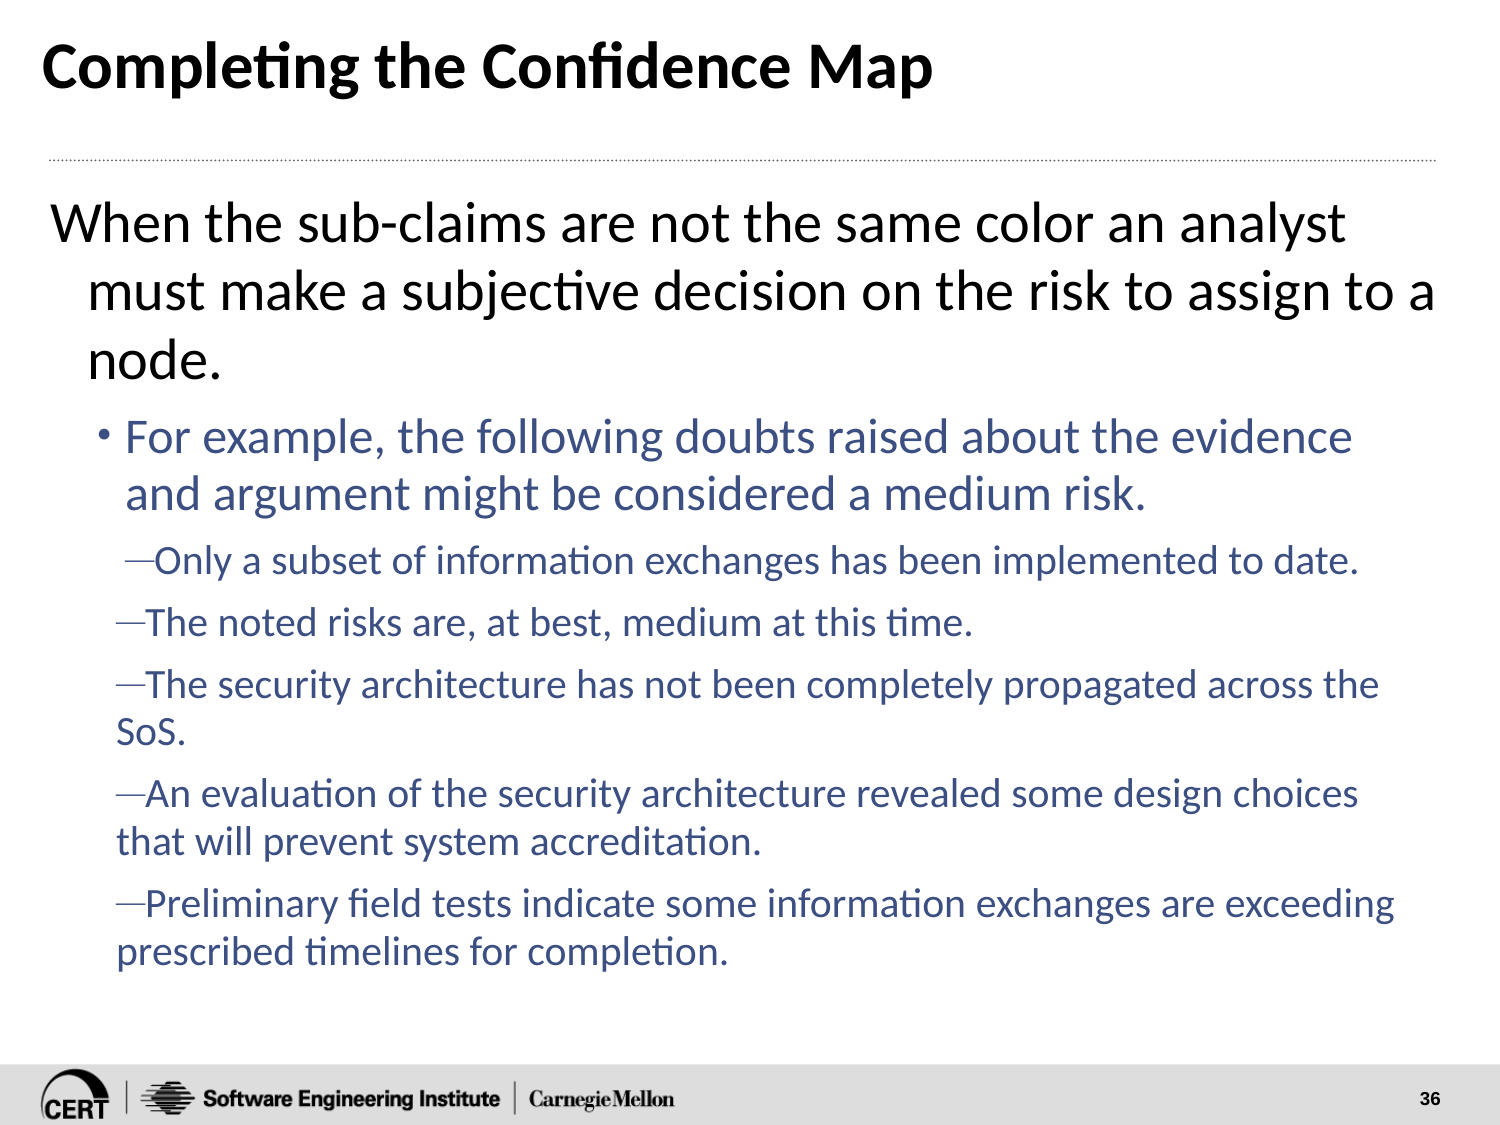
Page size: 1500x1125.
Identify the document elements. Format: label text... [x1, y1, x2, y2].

list When the sub-claims are not the same color an analyst must make a subjective decision on the risk to assign to a node. For example, the following doubts raised about the evidence and argument might be considered a medium risk. Only a subset of information exchanges has been implemented to date. The noted risks are, at best, medium at this time. The security architecture has not been completely propagated across the SoS. An evaluation of the security architecture revealed some design choices that will prevent system accreditation. Preliminary field tests indicate some information exchanges are exceeding prescribed timelines for completion. [49, 187, 1438, 1001]
picture [24, 1065, 688, 1125]
title Completing the Confidence Map [42, 37, 1434, 155]
